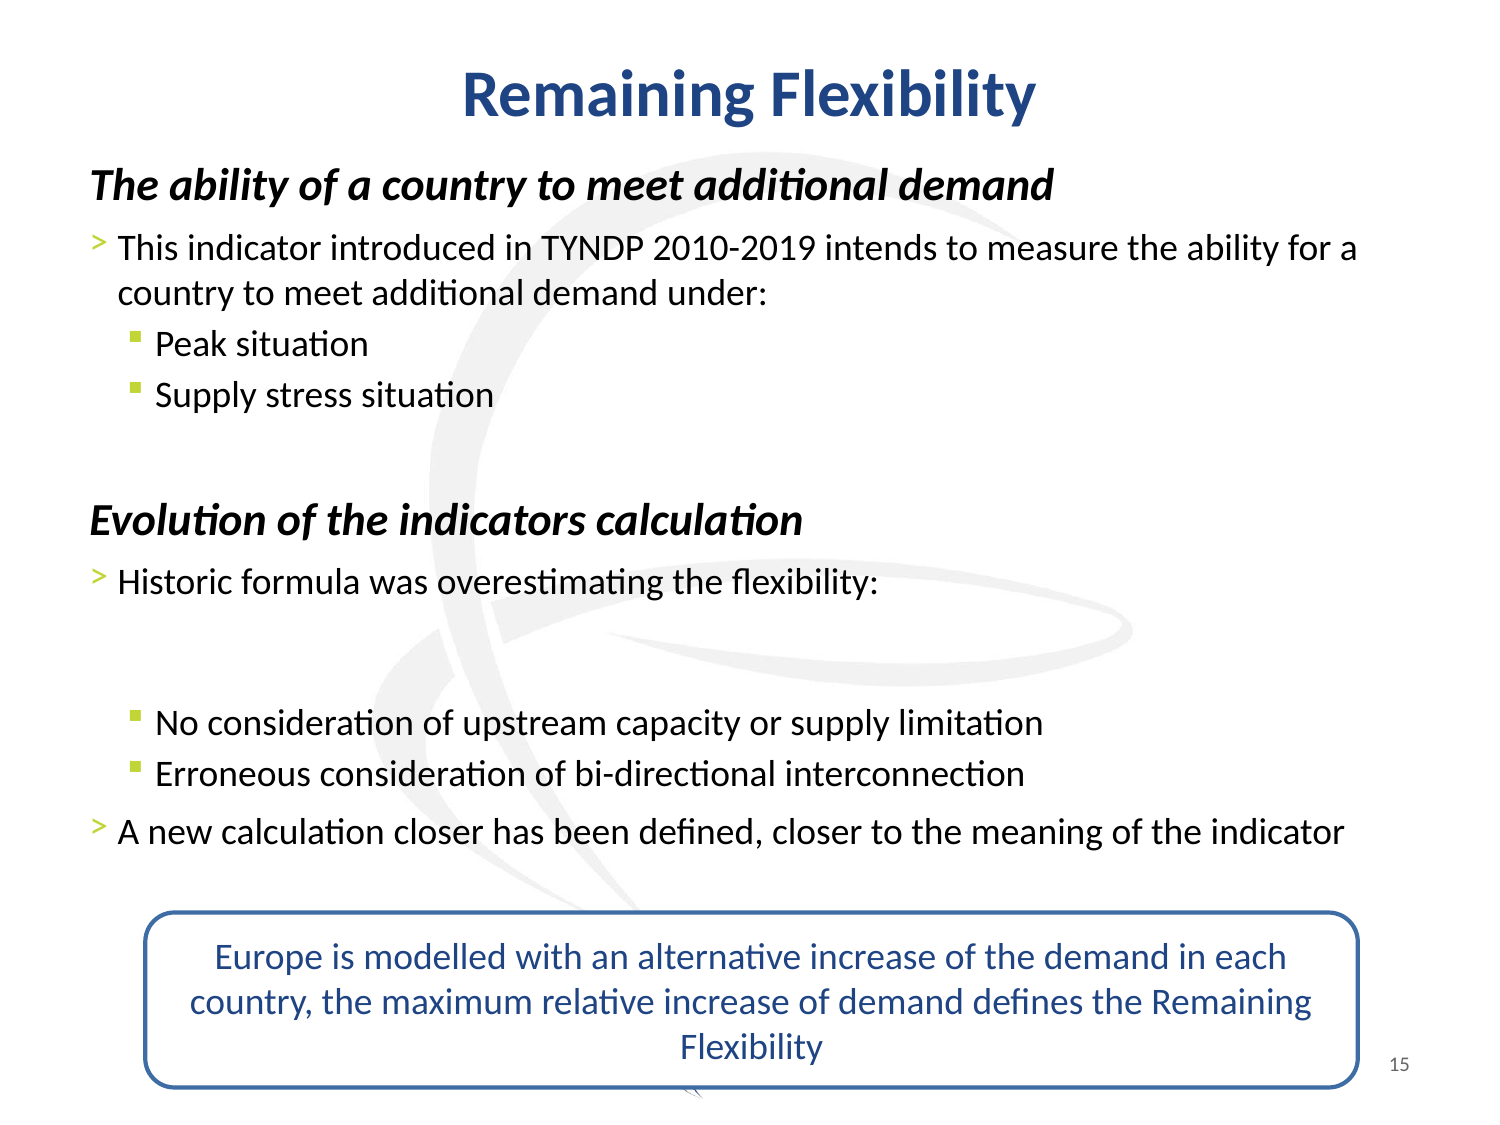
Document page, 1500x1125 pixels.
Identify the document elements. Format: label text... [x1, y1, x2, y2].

picture [358, 181, 364, 195]
text_box Europe is modelled with an alternative increase of the demand in each country, the maximum relative increase of demand defines the Remaining Flexibility [143, 910, 1360, 1090]
picture [358, 141, 1140, 910]
title Remaining Flexibility [24, 42, 1475, 132]
picture [671, 1090, 829, 1101]
slide_number 15 [1364, 1042, 1425, 1088]
